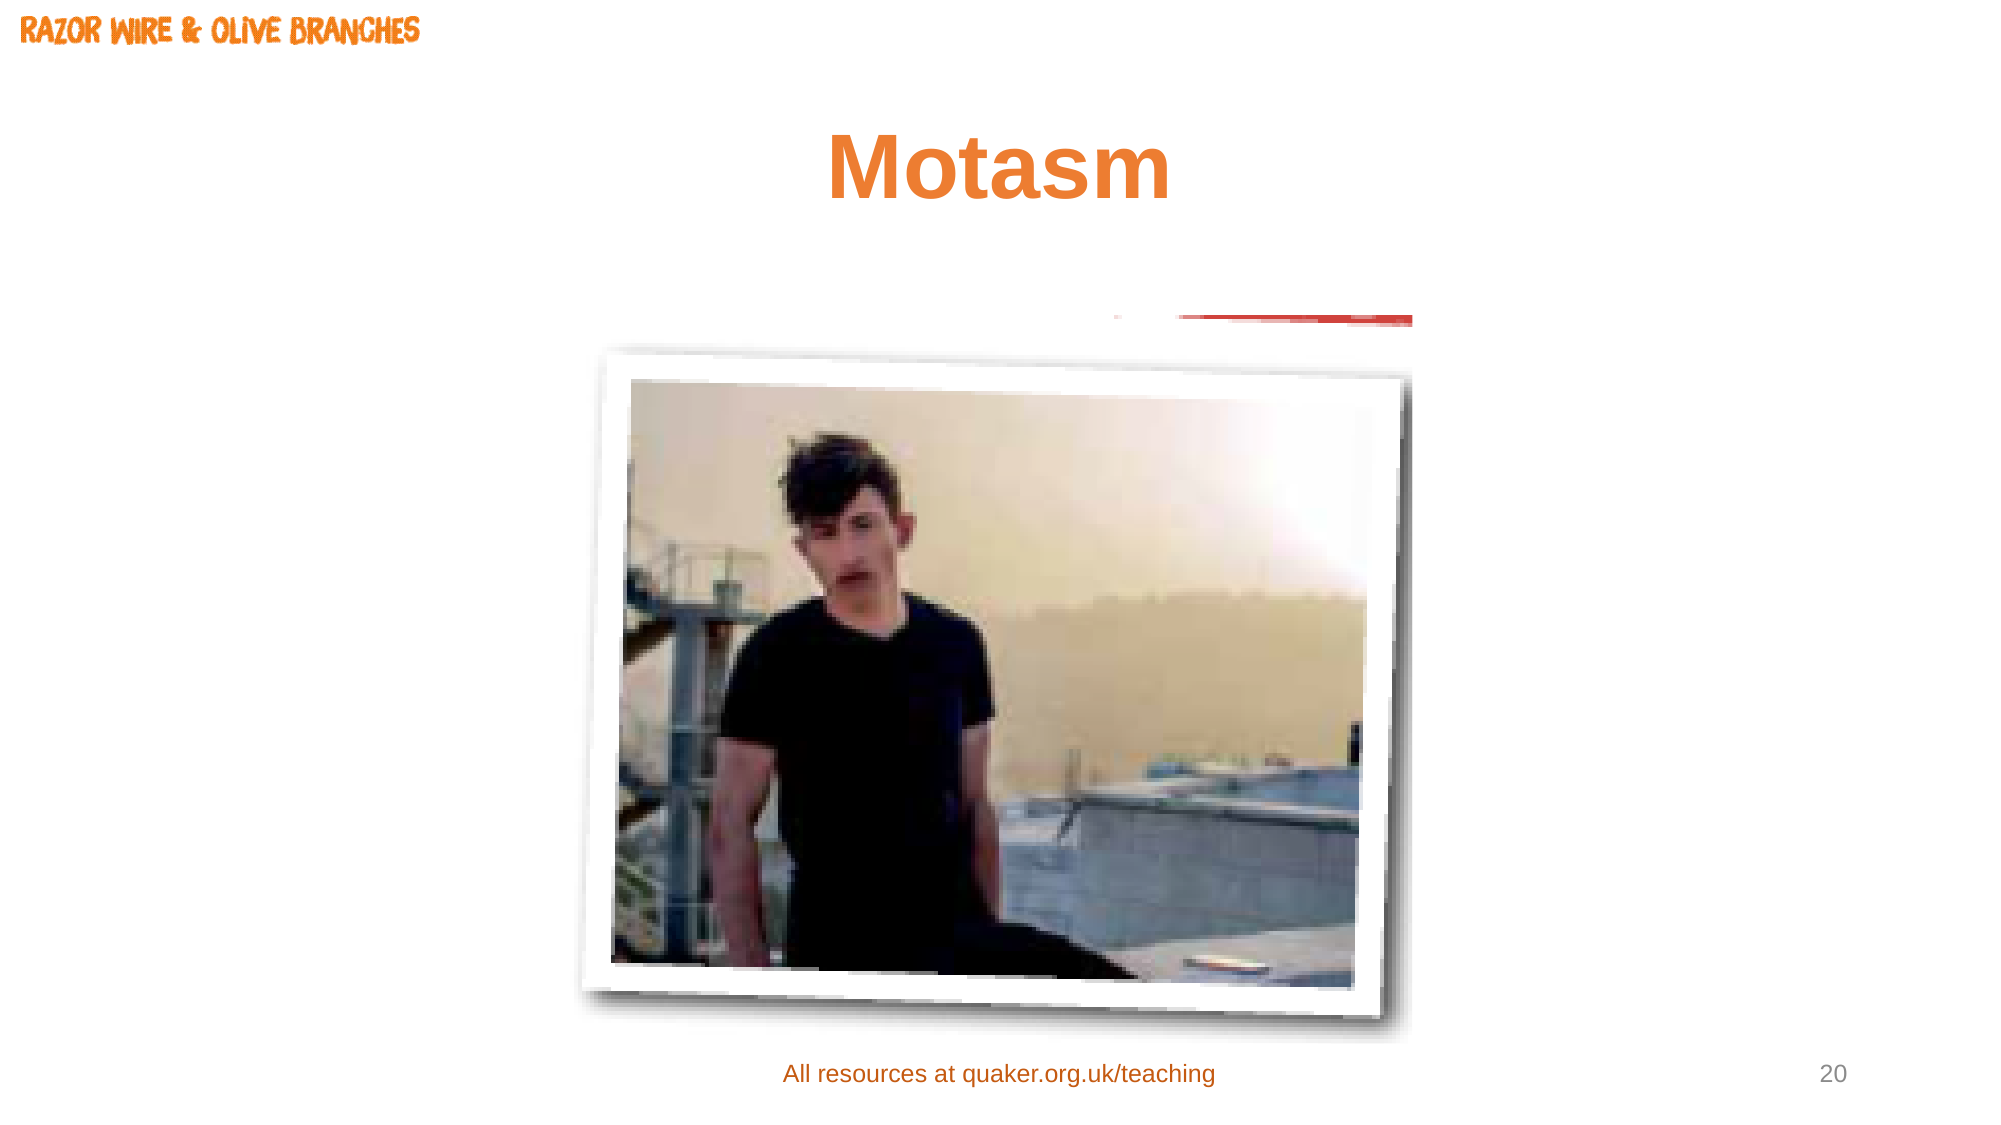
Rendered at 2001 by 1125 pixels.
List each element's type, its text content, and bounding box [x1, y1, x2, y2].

slide_number 20 [1412, 1042, 1863, 1103]
title Motasm [137, 59, 1863, 278]
footer All resources at quaker.org.uk/teaching [662, 1044, 1338, 1103]
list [562, 315, 1413, 1044]
